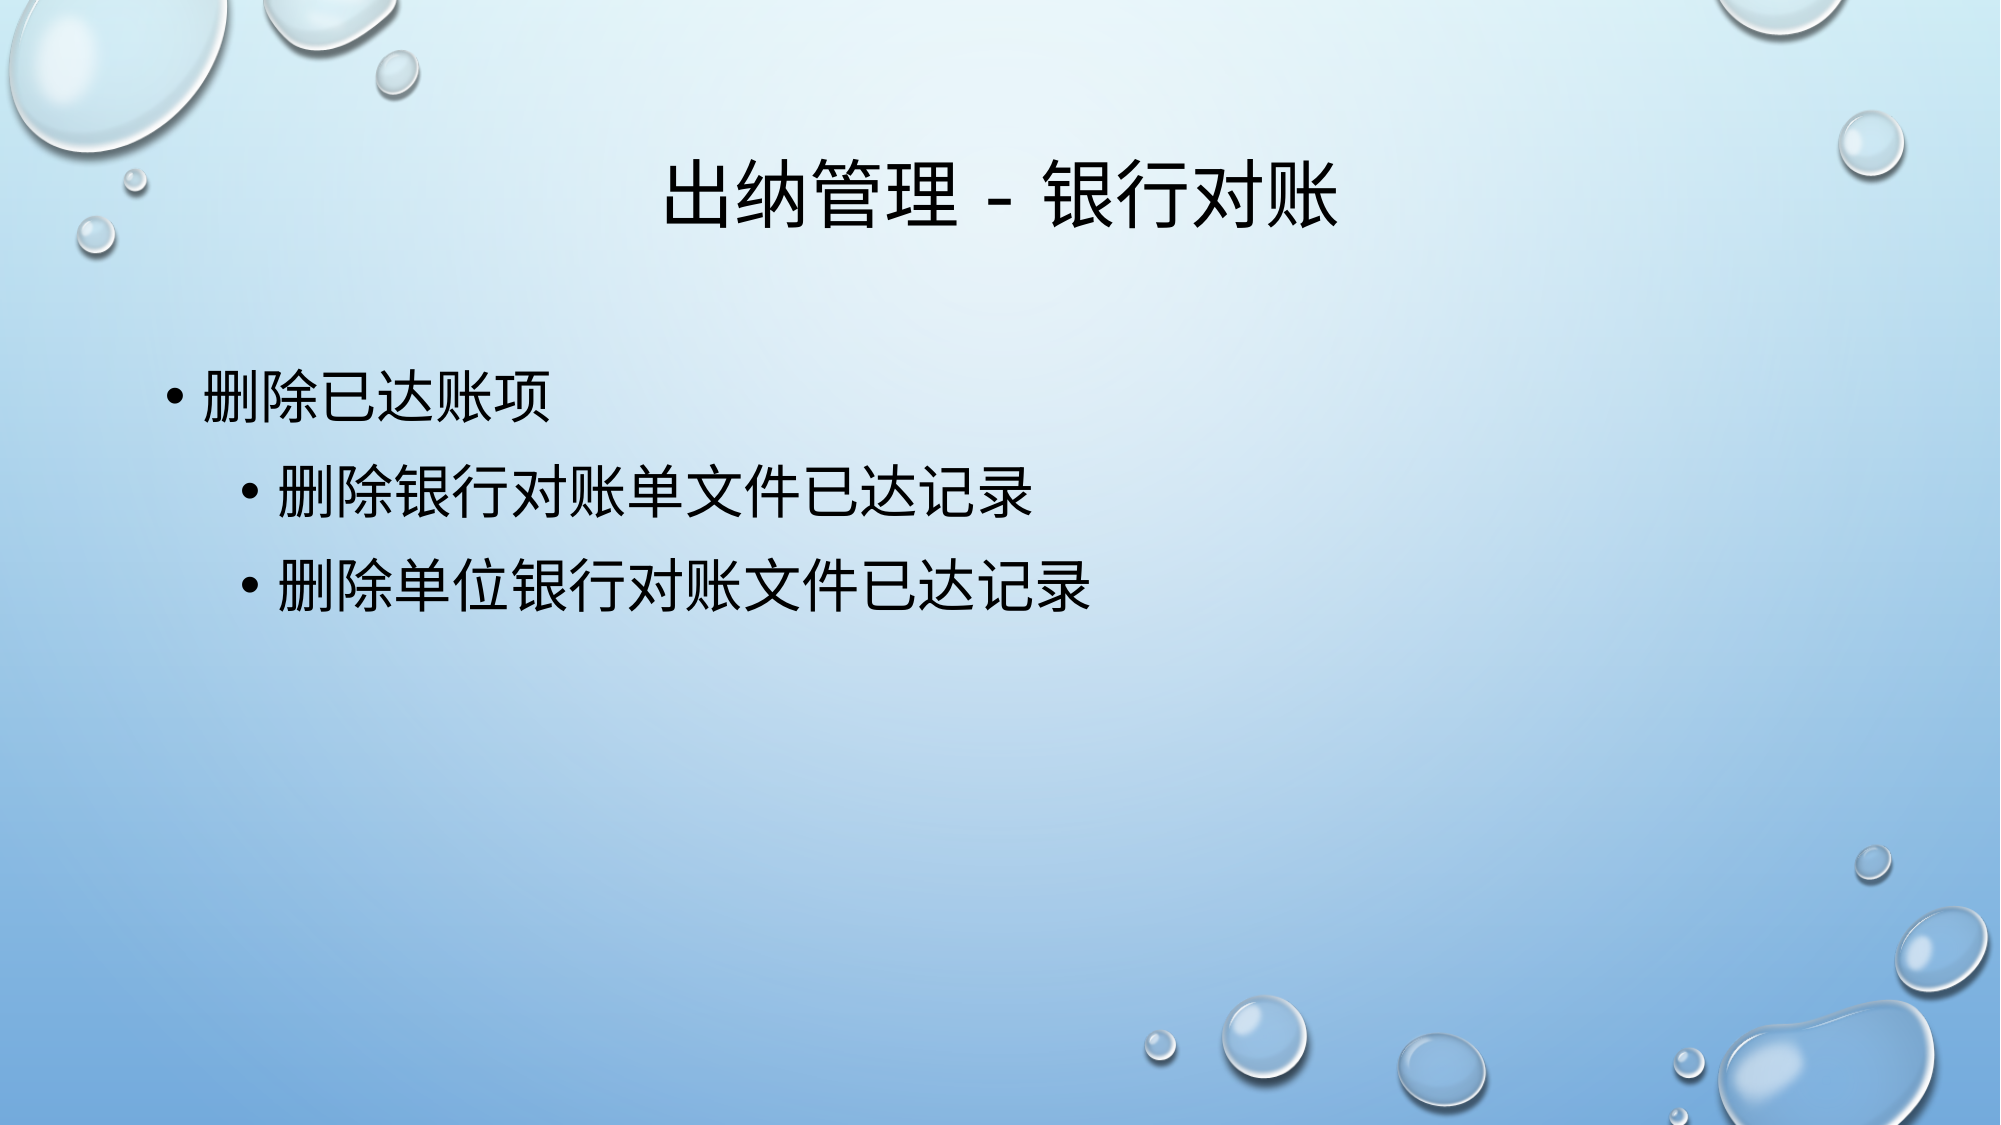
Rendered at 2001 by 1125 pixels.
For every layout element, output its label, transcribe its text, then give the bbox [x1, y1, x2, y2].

list 删除已达账项 删除银行对账单文件已达记录 删除单位银行对账文件已达记录 [149, 339, 1850, 966]
title 出纳管理-银行对账 [149, 67, 1851, 329]
picture [0, 0, 2000, 1125]
